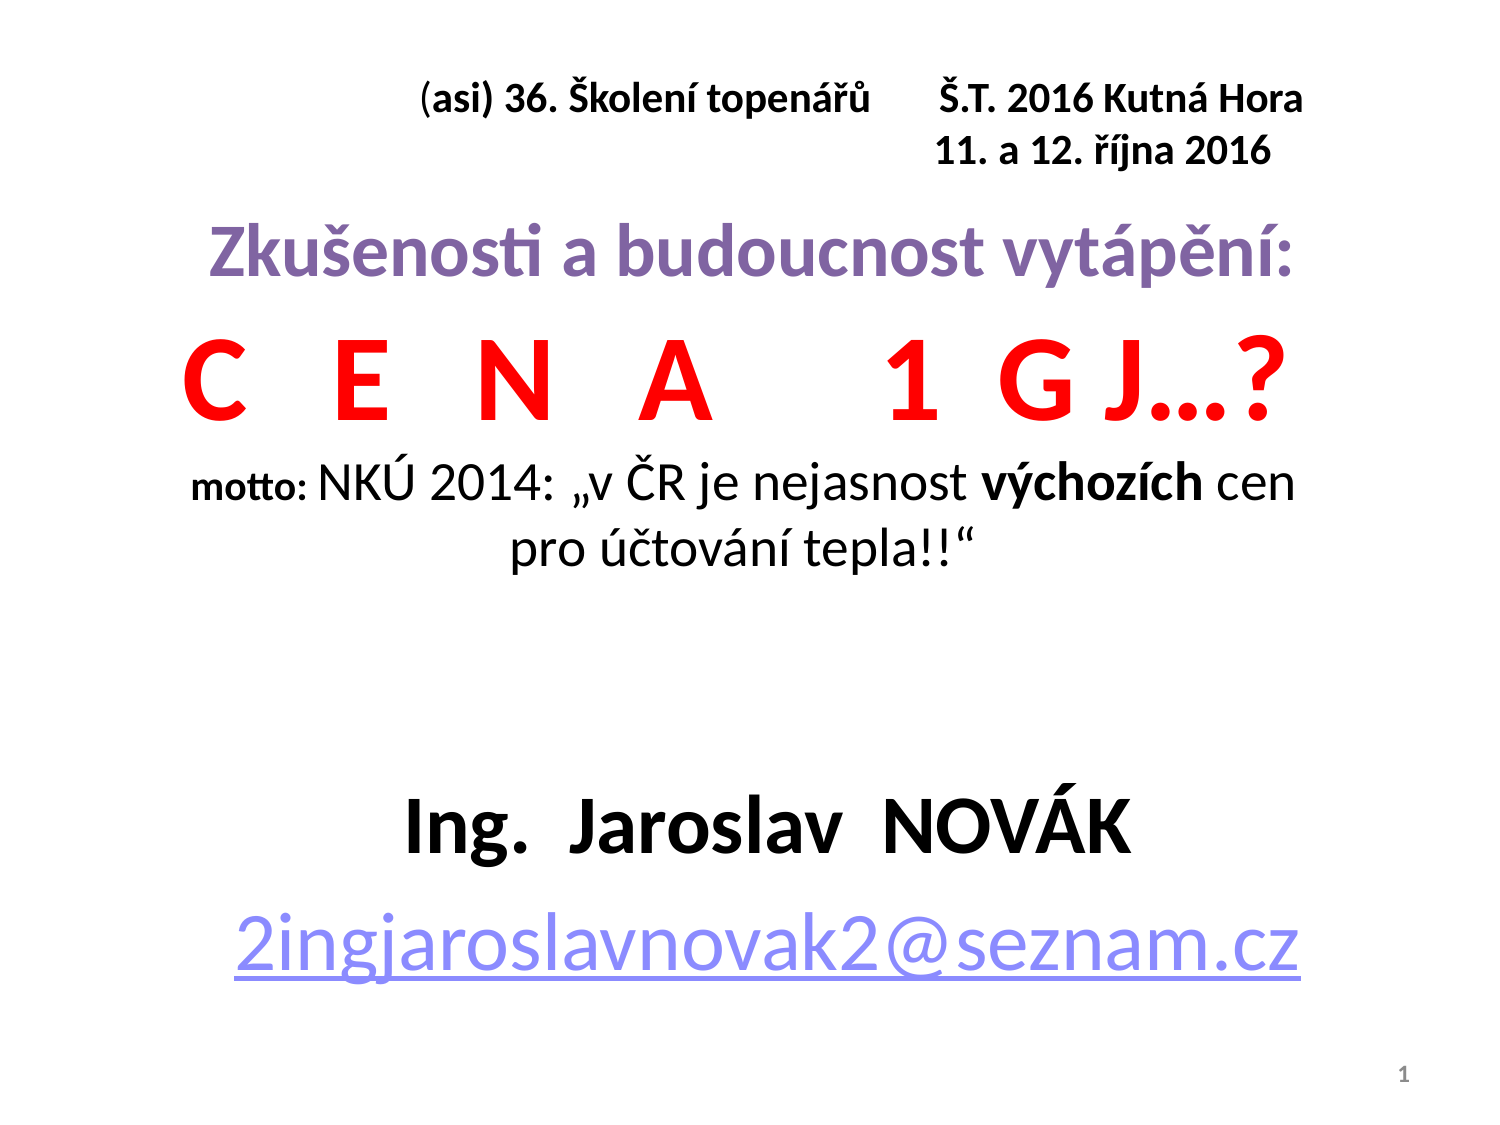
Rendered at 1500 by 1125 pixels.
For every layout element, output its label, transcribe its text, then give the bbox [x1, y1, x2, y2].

title (asi) 36. Školení topenářů Š.T. 2016 Kutná Hora 11. a 12. října 2016 Zkušenosti a budoucnost vytápění: C E N A 1 G J…? motto: NKÚ 2014: „v ČR je nejasnost výchozích cen pro účtování tepla!!“ [29, 54, 1471, 728]
subtitle Ing. Jaroslav NOVÁK 2ingjaroslavnovak2@seznam.cz [100, 763, 1436, 1047]
slide_number 1 [1074, 1042, 1425, 1103]
